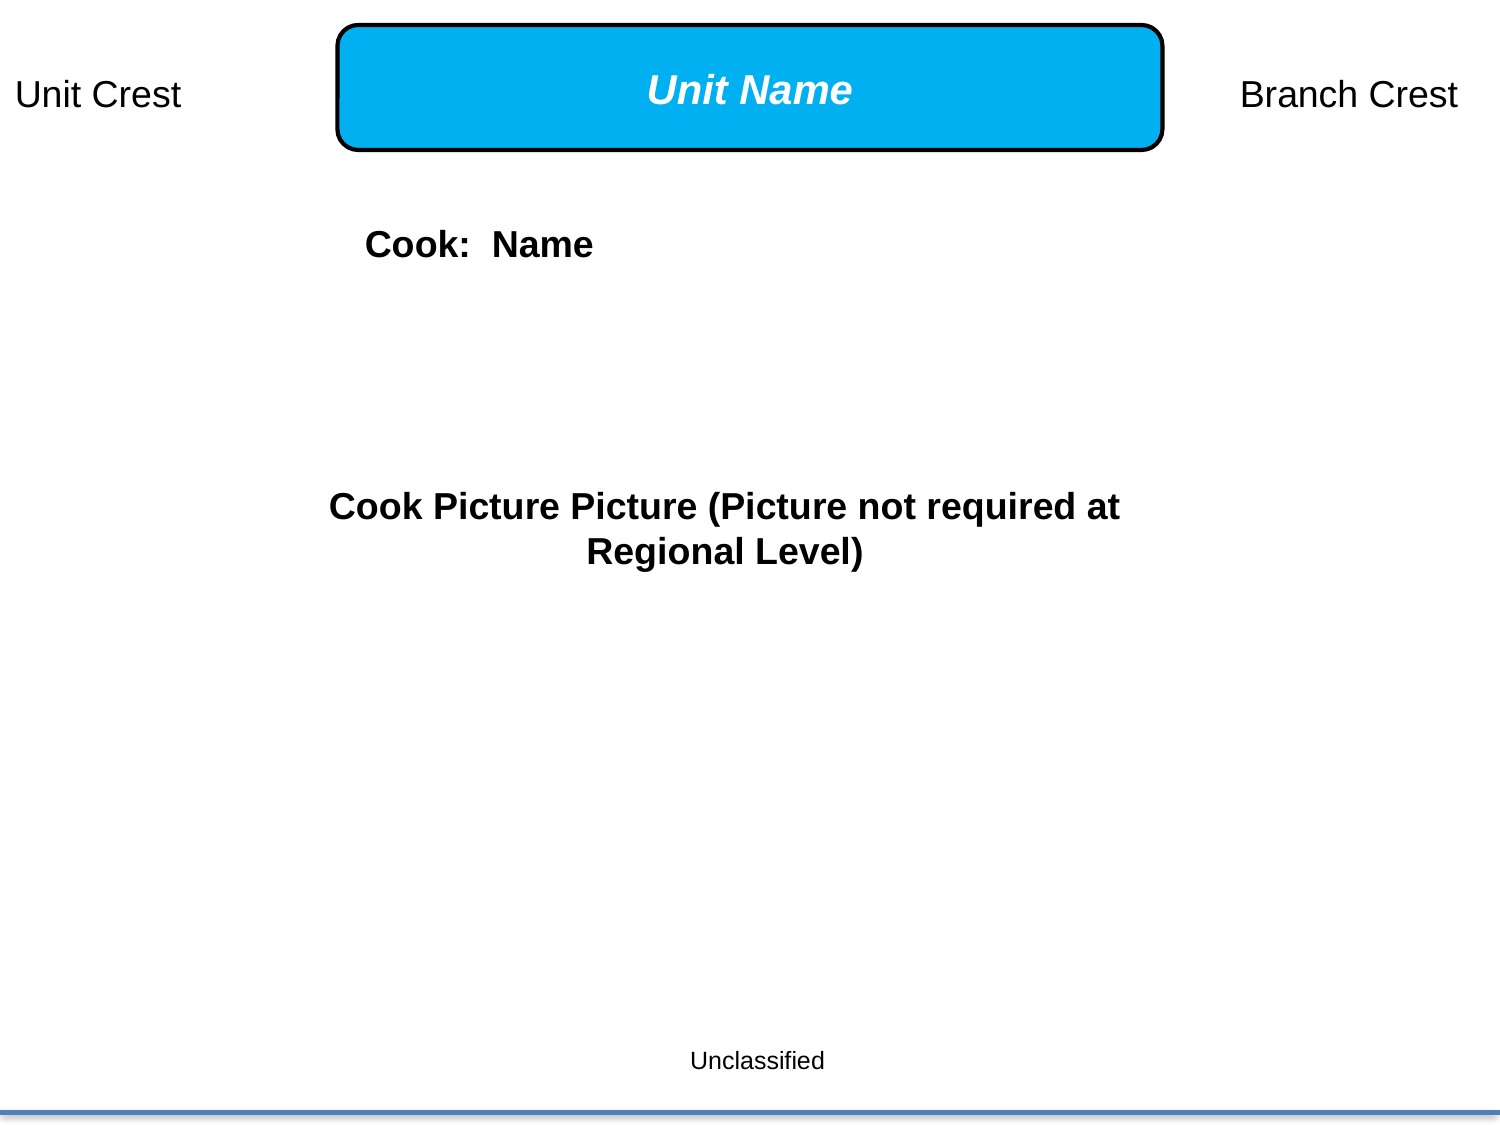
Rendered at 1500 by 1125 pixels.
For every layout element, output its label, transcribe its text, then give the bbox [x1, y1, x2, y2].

text_box Branch Crest [1224, 62, 1488, 123]
text_box Unit Name [335, 22, 1165, 153]
text_box Cook: Name [349, 212, 1175, 343]
text_box Cook Picture Picture (Picture not required at Regional Level) [312, 474, 1138, 695]
text_box Unit Crest [0, 62, 238, 123]
text_box Unclassified [675, 1037, 841, 1083]
